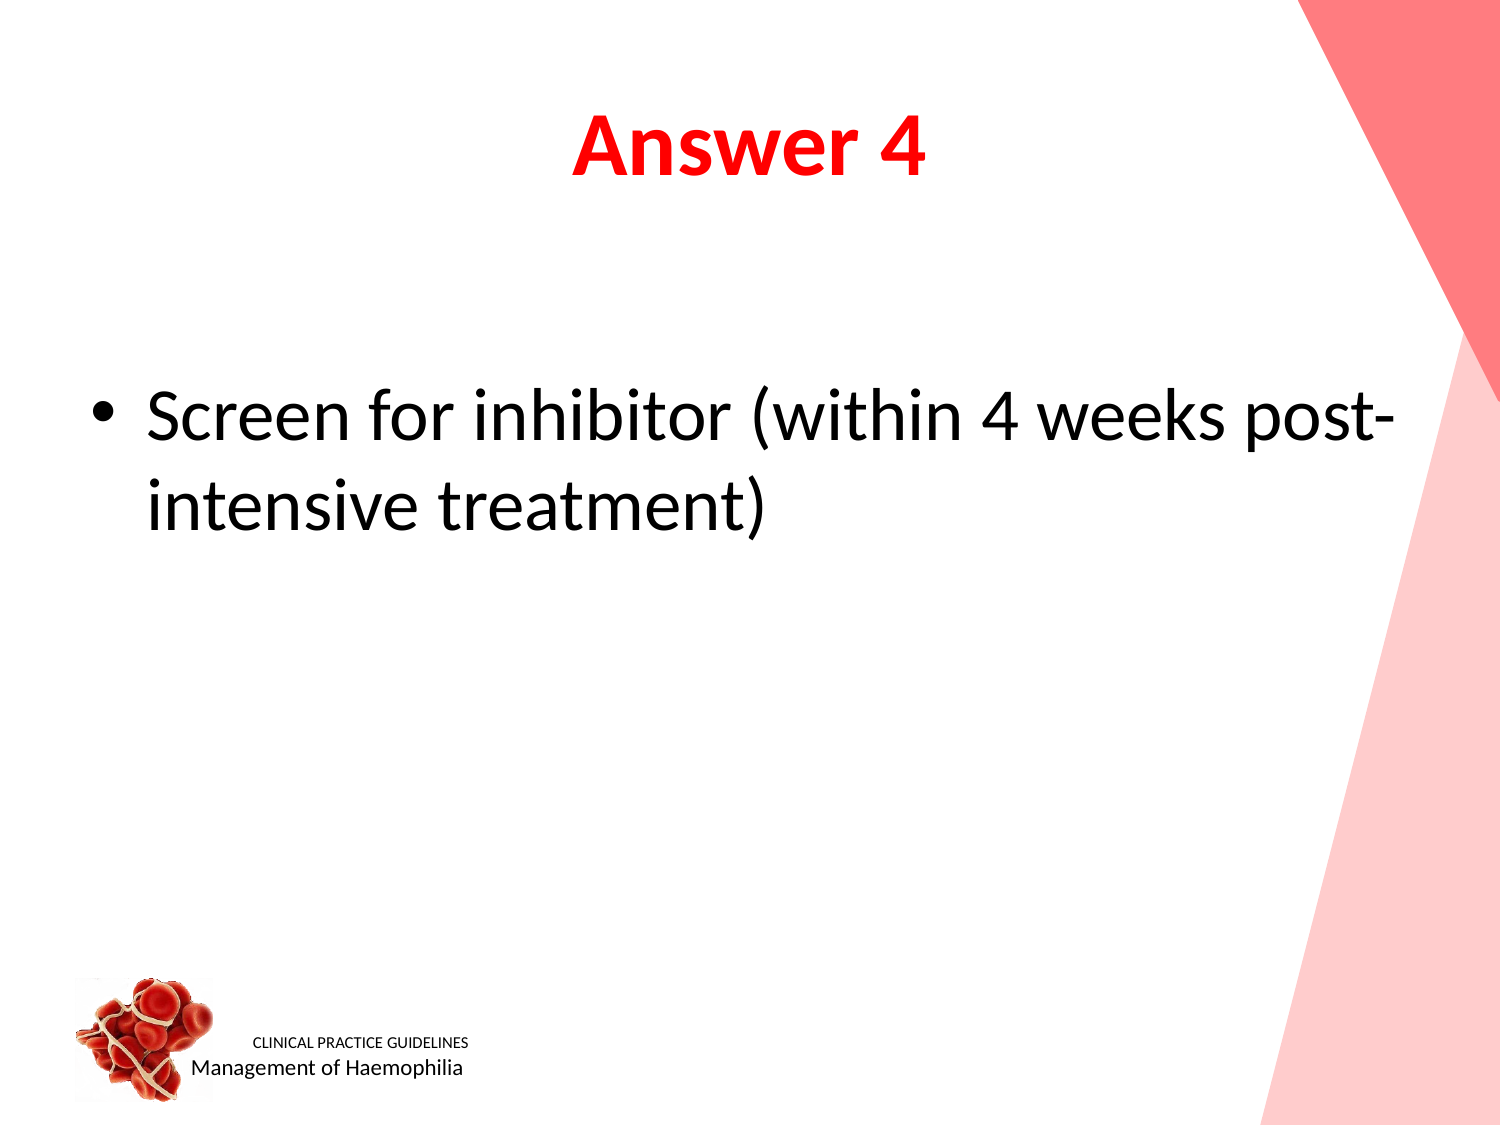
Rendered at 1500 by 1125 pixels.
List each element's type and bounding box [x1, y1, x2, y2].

text_box [74, 0, 1500, 1125]
